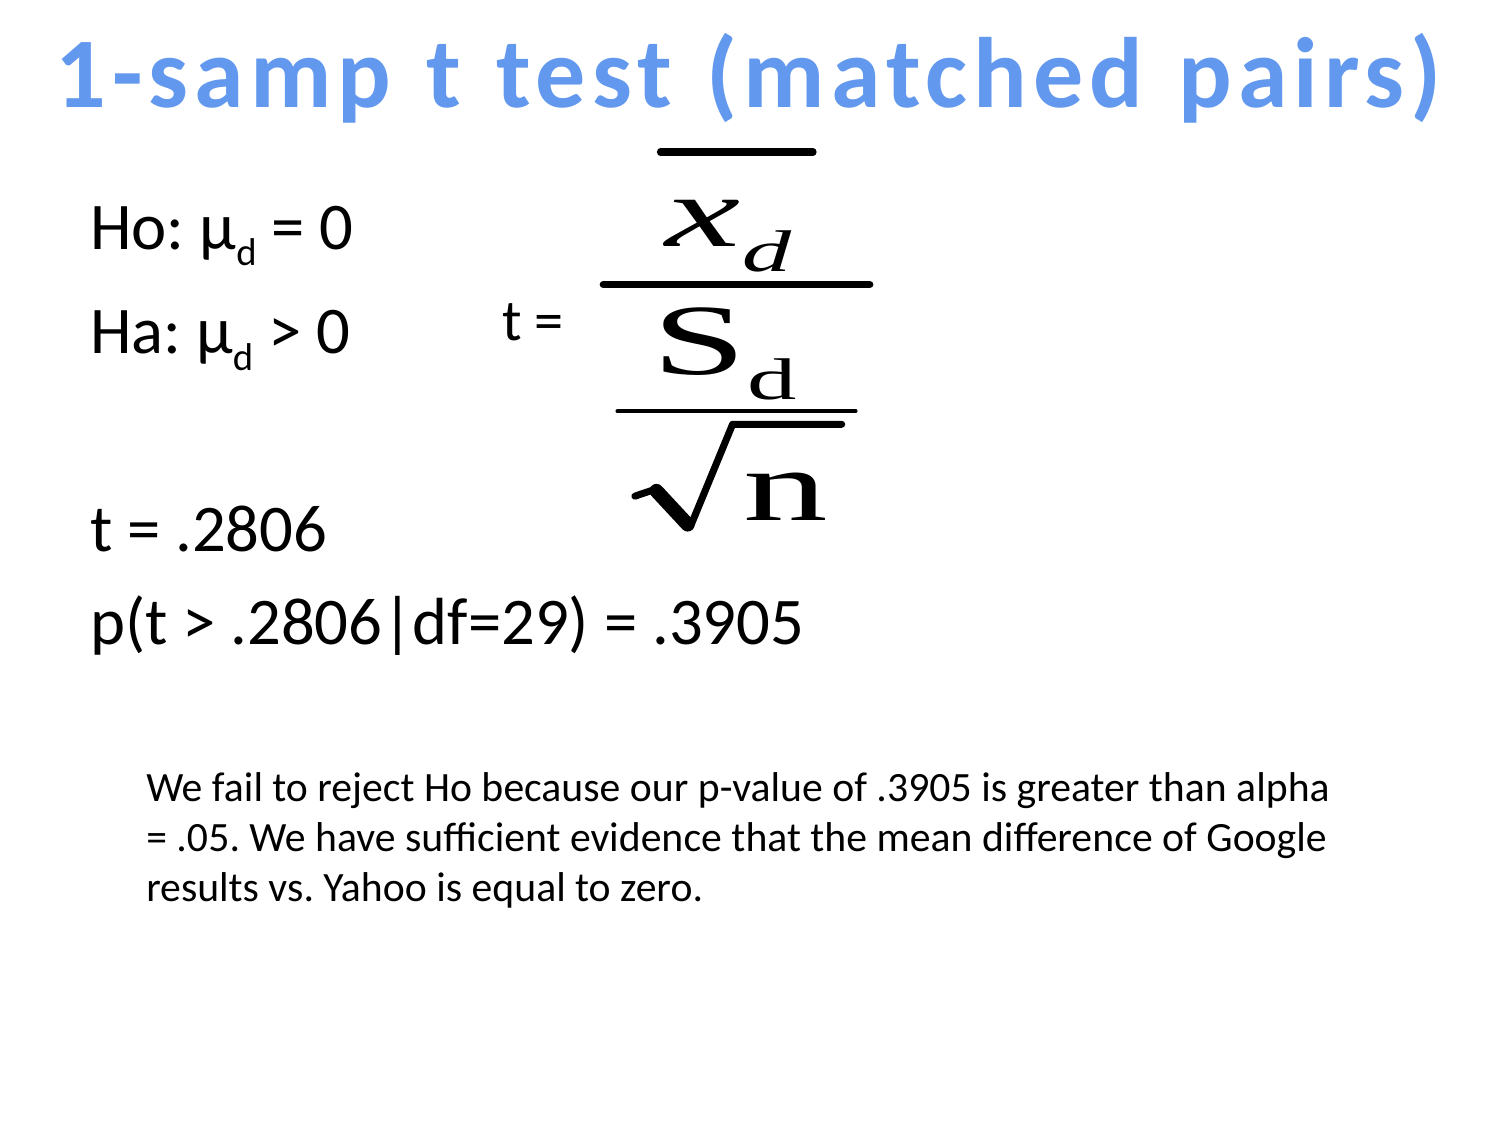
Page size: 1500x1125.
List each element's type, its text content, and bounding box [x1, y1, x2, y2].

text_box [574, 124, 900, 554]
text_box 1-samp t test (matched pairs) [40, 0, 1460, 135]
text_box t = [487, 275, 569, 360]
list Ho: µd = 0 Ha: µd > 0 t = .2806 p(t > .2806|df=29) = .3905 We fail to reject Ho because our p-value of .3905 is greater than alpha = .05. We have sufficient evidence that the mean difference of Google results vs. Yahoo is equal to zero. [75, 174, 1425, 918]
